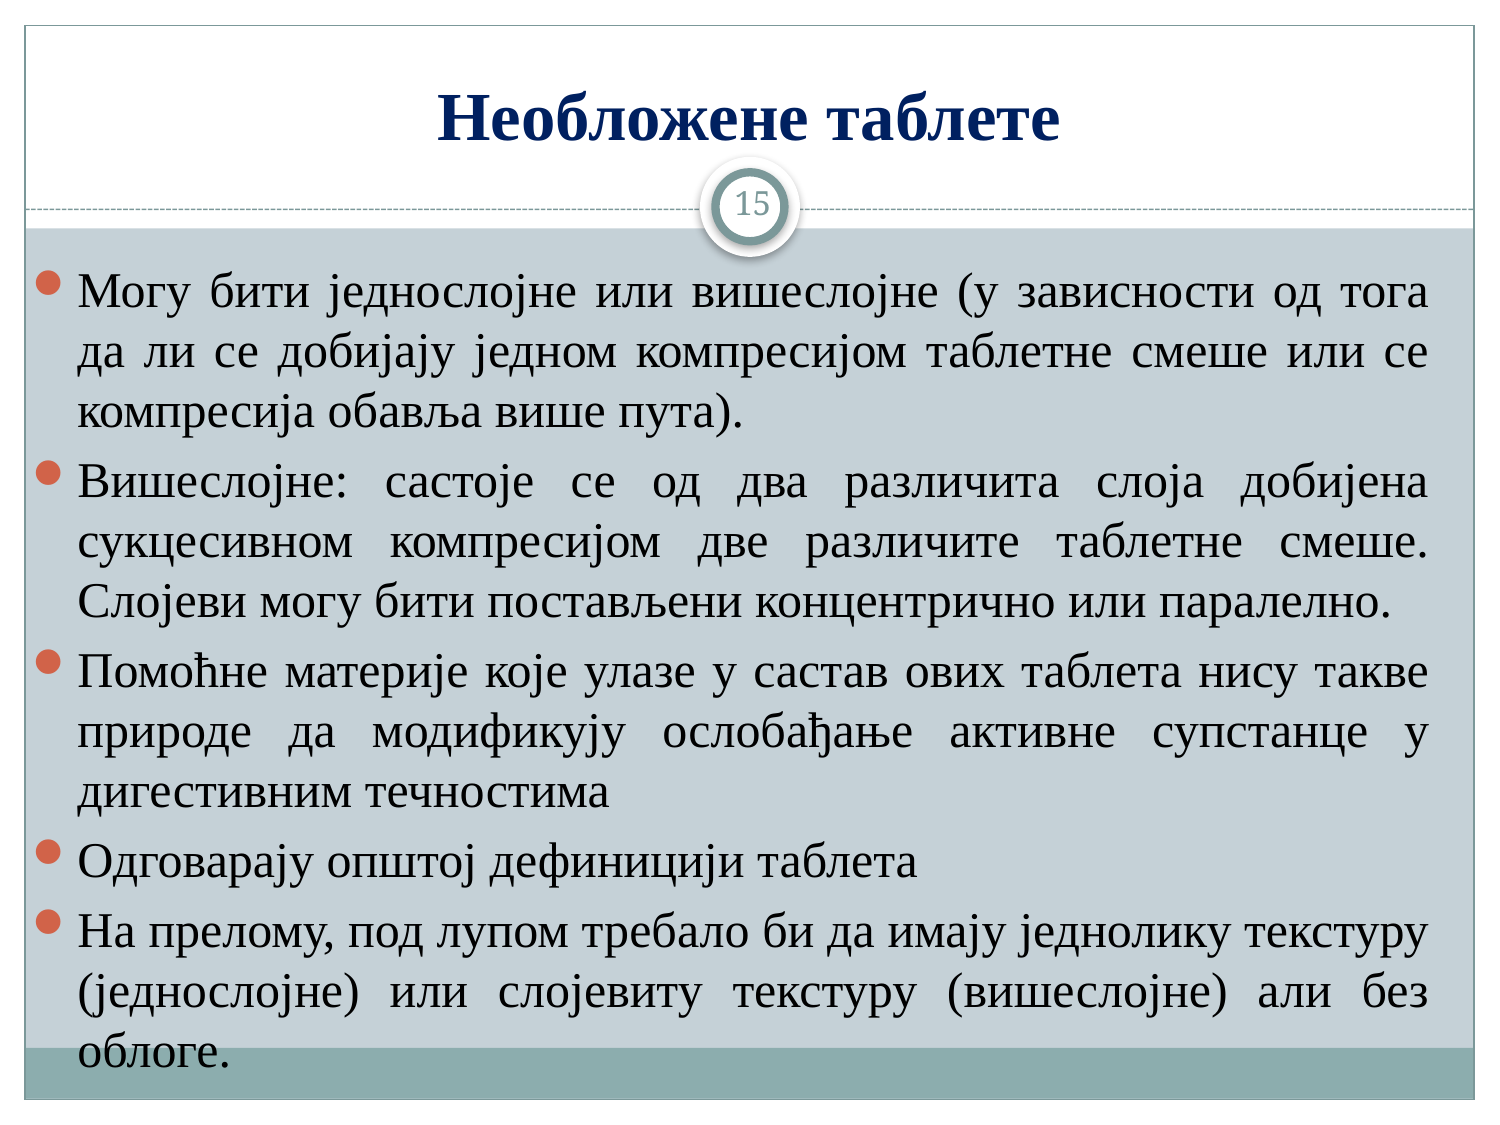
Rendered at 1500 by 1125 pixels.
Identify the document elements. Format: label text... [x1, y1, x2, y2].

slide_number 15 [715, 168, 791, 241]
list Могу бити једнослојне или вишеслојне (у зависности од тога да ли се добијају једном компресијом таблетне смеше или се компресија обавља више пута). Вишеслојне: састоје се од два различита слоја добијена сукцесивном компресијом две различите таблетне смеше. Слојеви могу бити постављени концентрично или паралелно. Помоћне материје које улазе у састав ових таблета нису такве природе да модификују ослобађање активне супстанце у дигестивним течностима Одговарају општој дефиницији таблета На прелому, под лупом требало би да имају једнолику текстуру (једнослојне) или слојевиту текстуру (вишеслојне) али без облоге. [17, 250, 1445, 1094]
title Необложене таблете [49, 37, 1450, 162]
